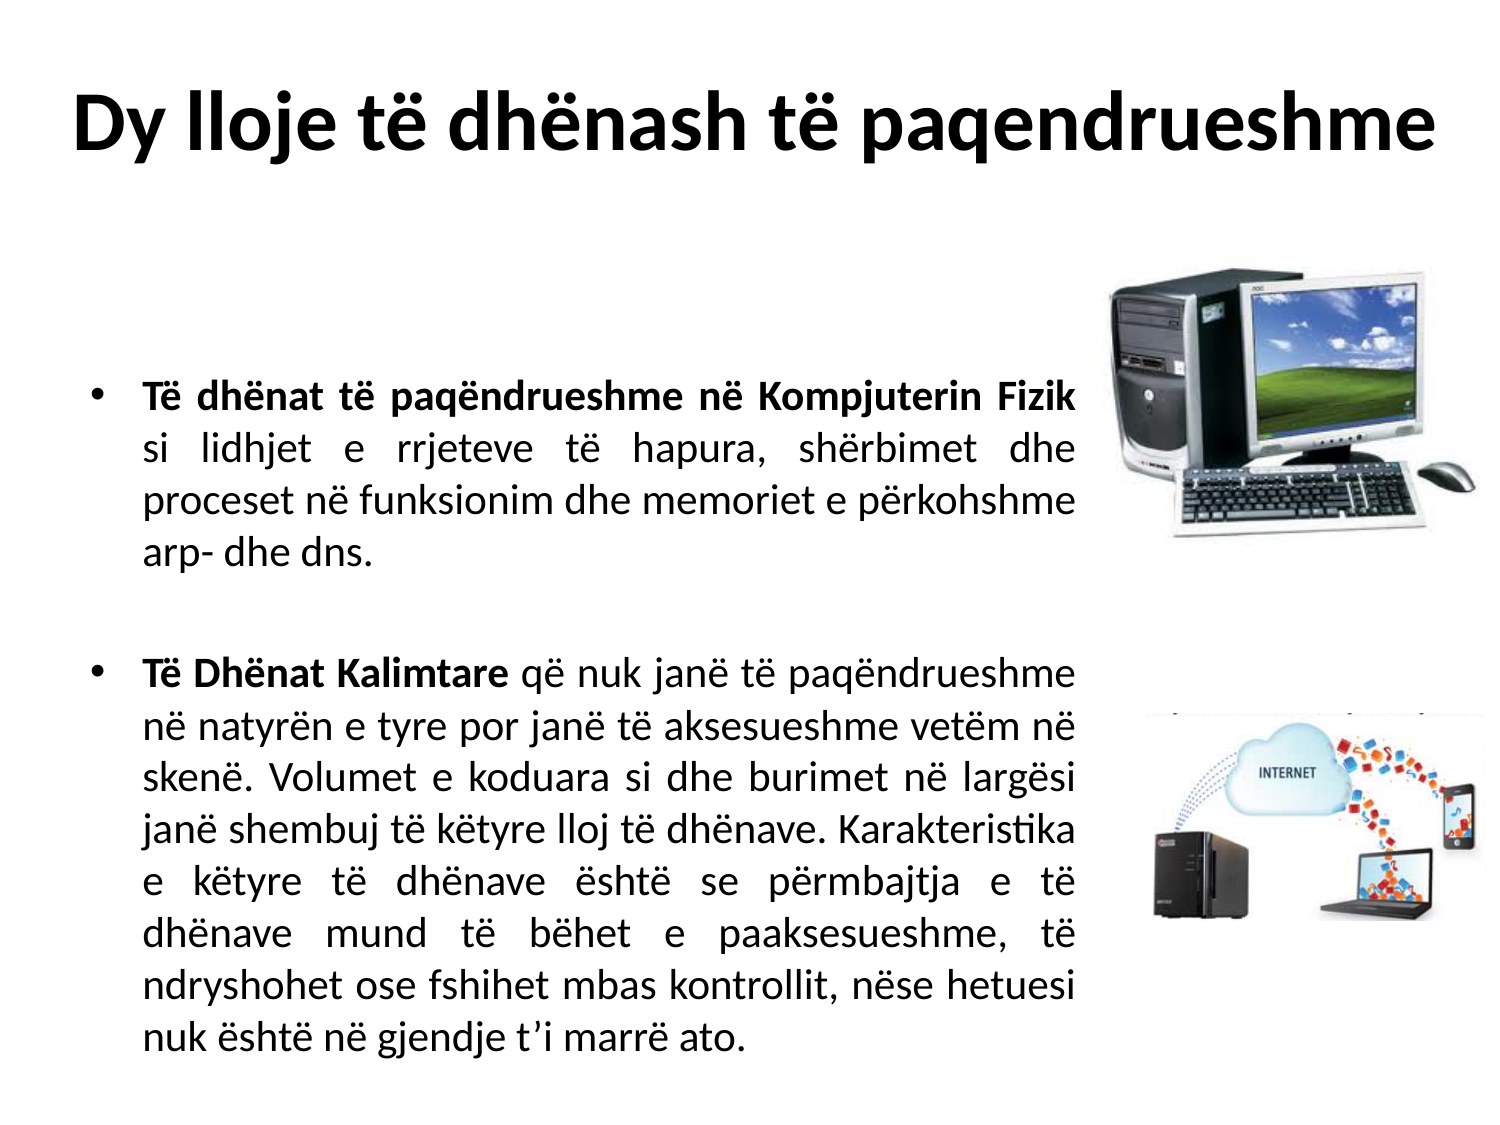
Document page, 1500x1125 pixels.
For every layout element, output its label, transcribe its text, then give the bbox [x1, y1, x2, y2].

picture [1091, 255, 1480, 556]
title Dy lloje të dhënash të paqendrueshme [32, 45, 1480, 188]
list Të dhënat të paqëndrueshme në Kompjuterin Fizik si lidhjet e rrjeteve të hapura, shërbimet dhe proceset në funksionim dhe memoriet e përkohshme arp- dhe dns. Të Dhënat Kalimtare që nuk janë të paqëndrueshme në natyrën e tyre por janë të aksesueshme vetëm në skenë. Volumet e koduara si dhe burimet në largësi janë shembuj të këtyre lloj të dhënave. Karakteristika e këtyre të dhënave është se përmbajtja e të dhënave mund të bëhet e paaksesueshme, të ndryshohet ose fshihet mbas kontrollit, nëse hetuesi nuk është në gjendje t’i marrë ato. [75, 360, 1092, 1073]
picture [1145, 713, 1487, 921]
